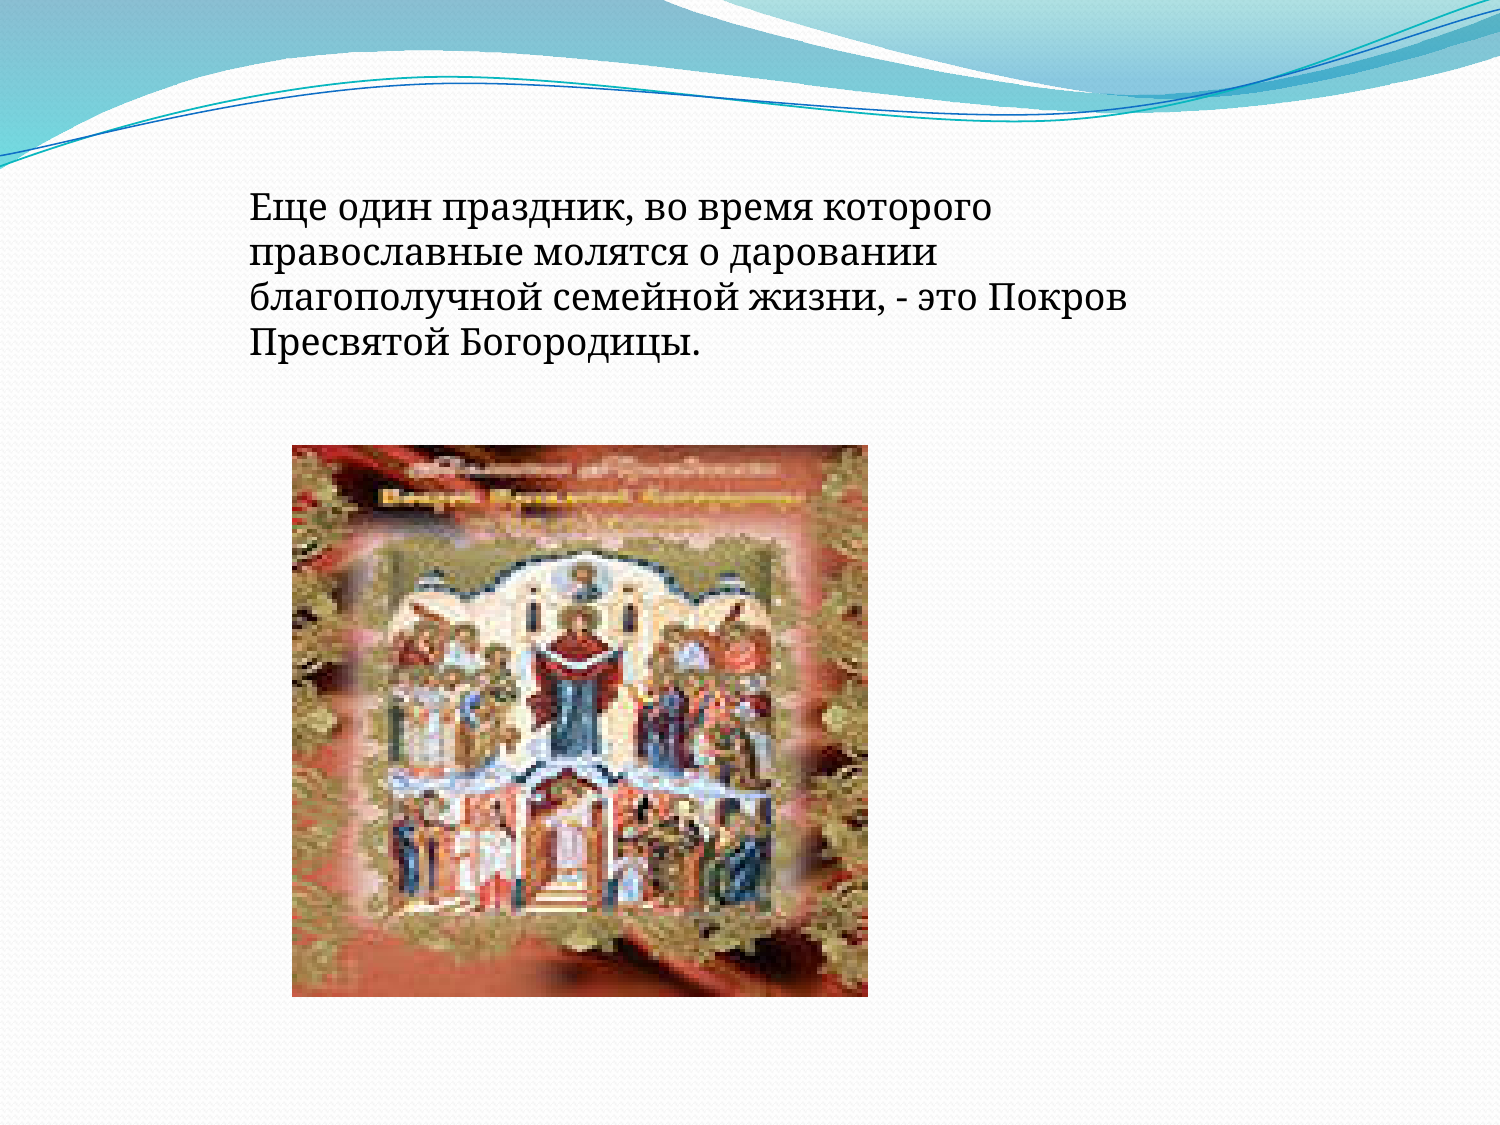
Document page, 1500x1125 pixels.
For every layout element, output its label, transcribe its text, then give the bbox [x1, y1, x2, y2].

text_box Еще один праздник, во время которого православные молятся о даровании благополучной семейной жизни, - это Покров Пресвятой Богородицы. [234, 175, 1231, 506]
picture [292, 445, 868, 997]
